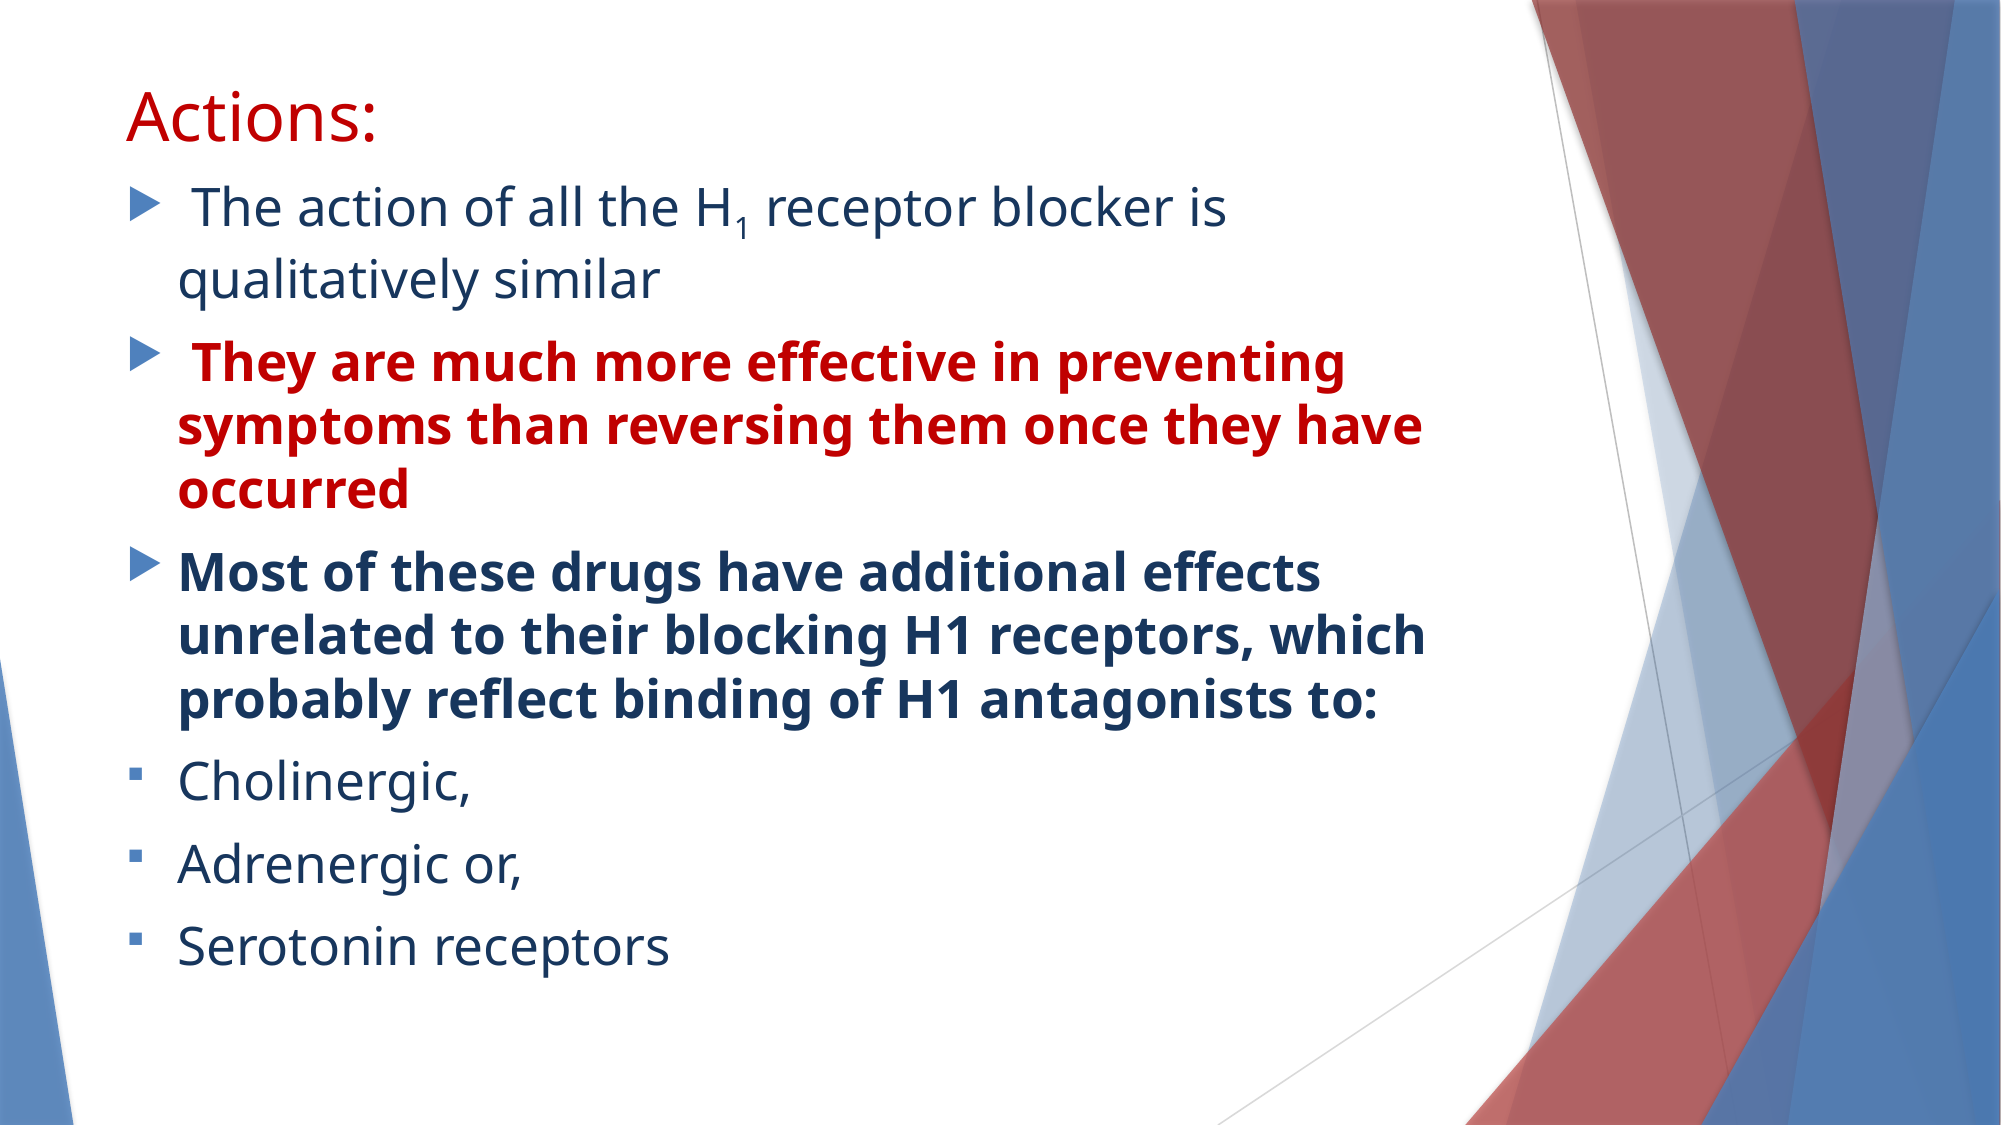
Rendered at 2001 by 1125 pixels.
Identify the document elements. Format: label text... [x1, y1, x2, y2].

list Actions: The action of all the H1 receptor blocker is qualitatively similar They are much more effective in preventing symptoms than reversing them once they have occurred Most of these drugs have additional effects unrelated to their blocking H1 receptors, which probably reflect binding of H1 antagonists to: Cholinergic, Adrenergic or, Serotonin receptors [111, 65, 1522, 992]
